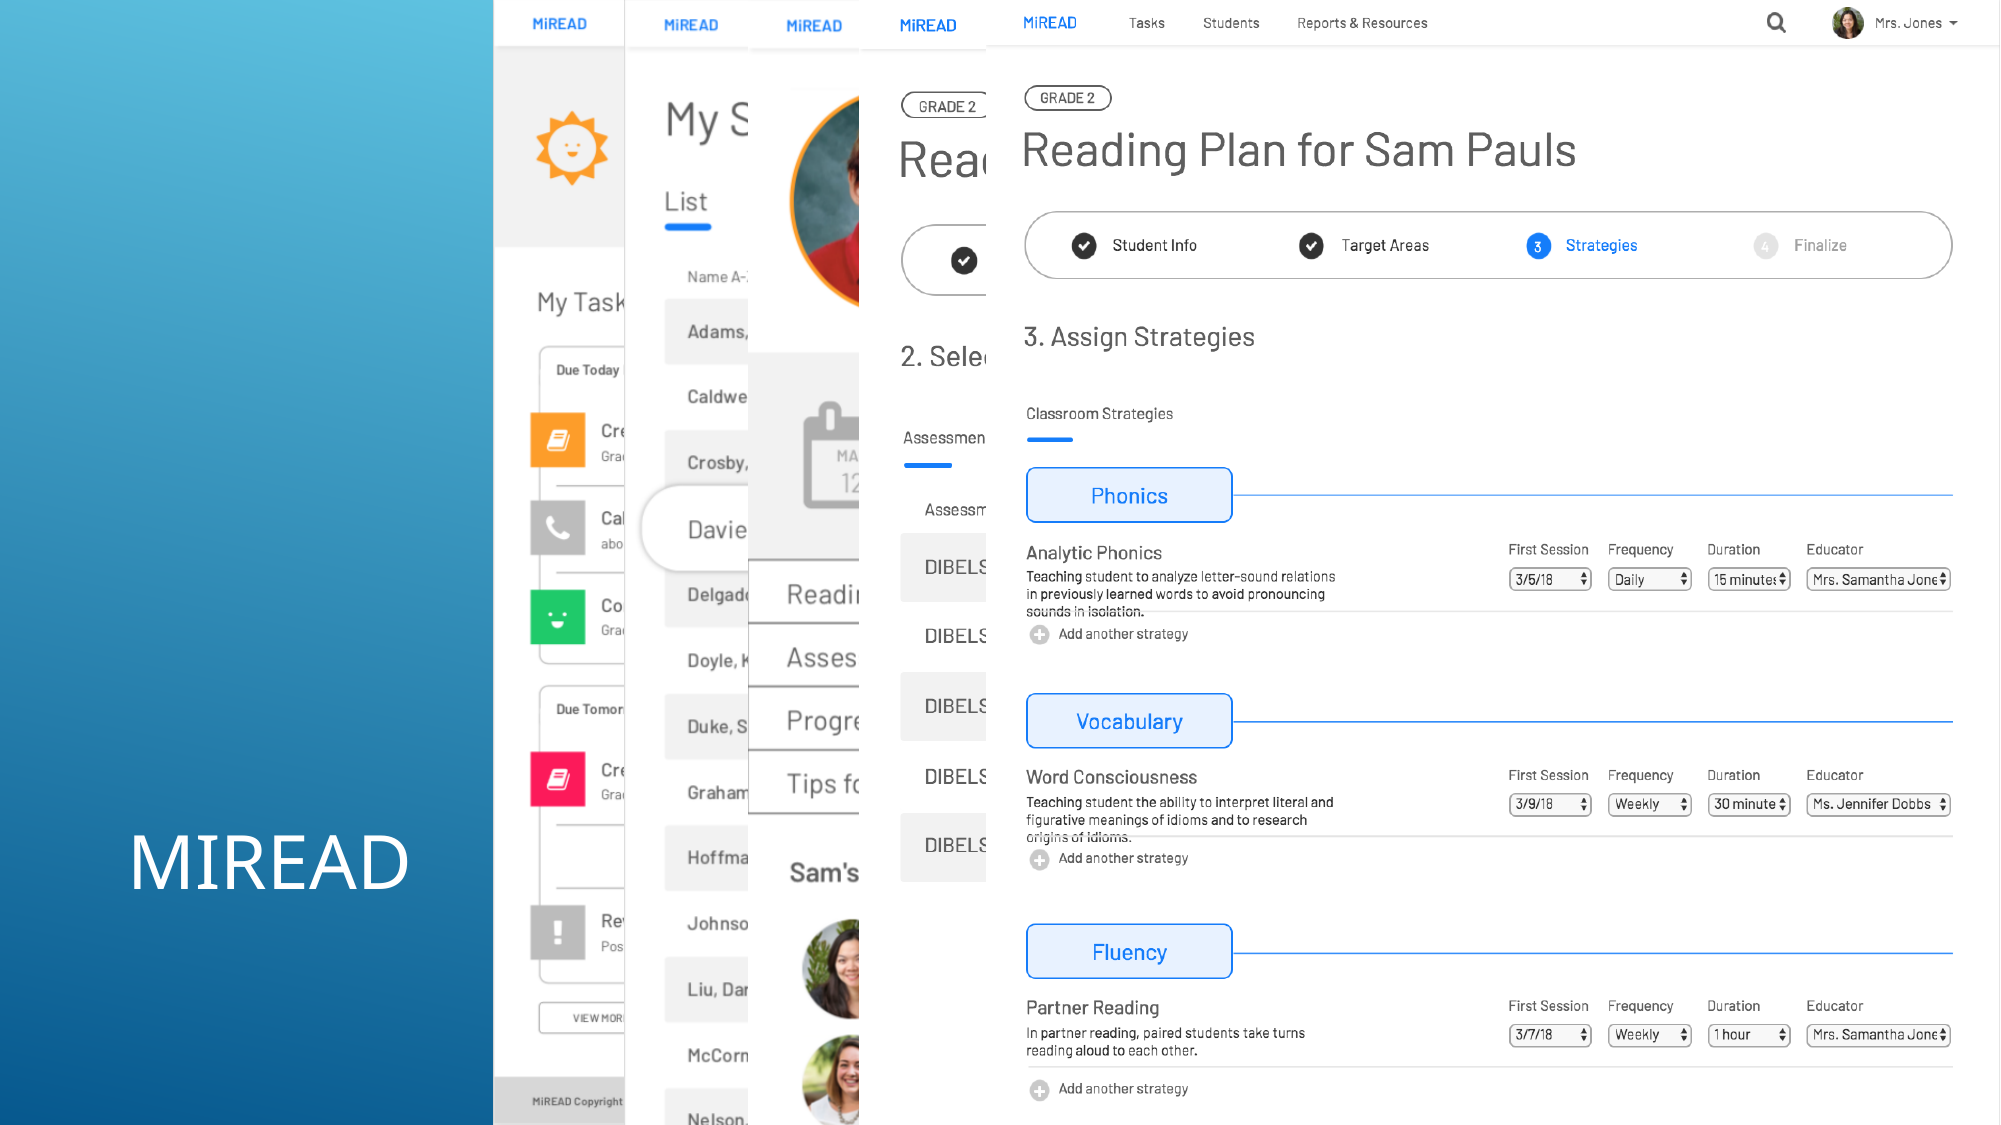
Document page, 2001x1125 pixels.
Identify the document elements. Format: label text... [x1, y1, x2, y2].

title MiRead [112, 736, 493, 984]
picture [493, 0, 2000, 1125]
